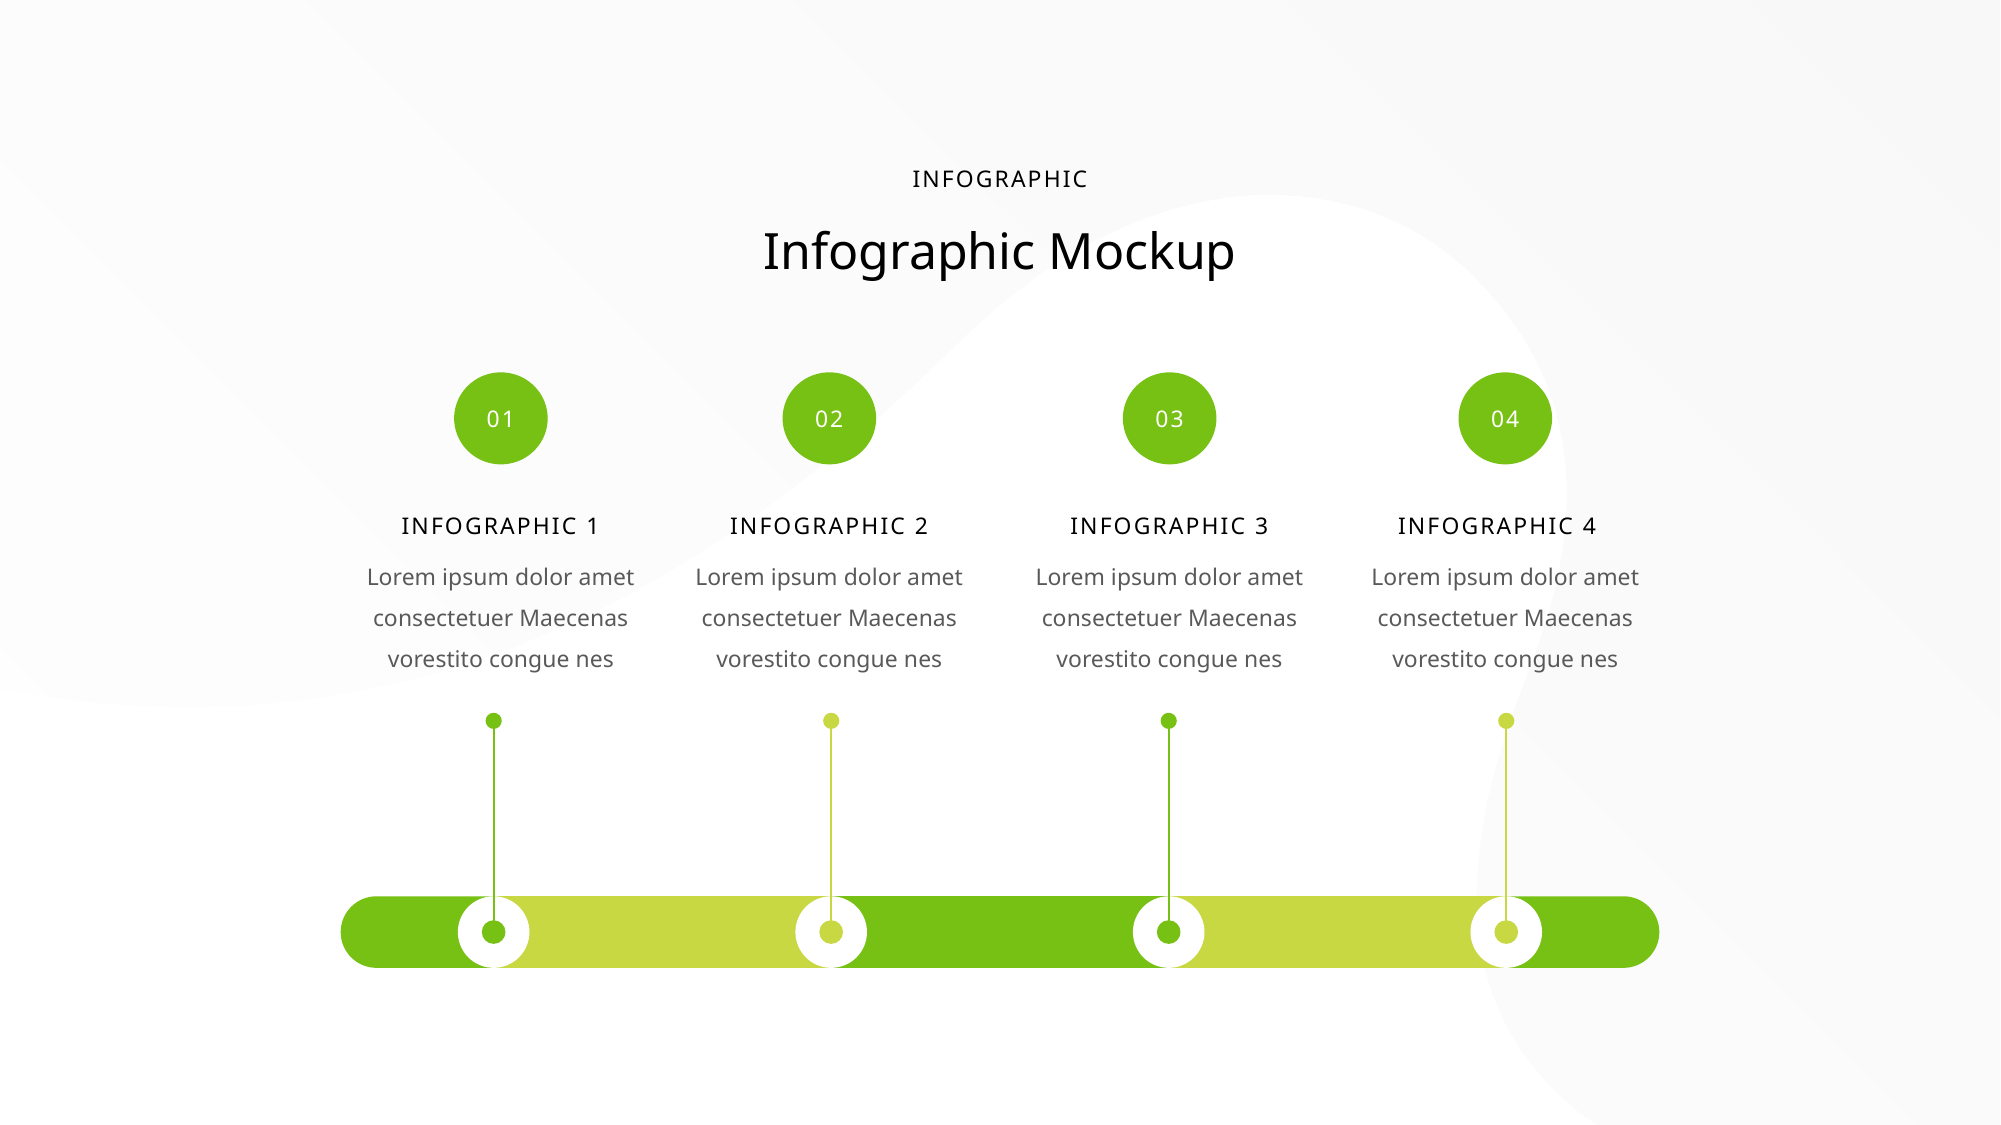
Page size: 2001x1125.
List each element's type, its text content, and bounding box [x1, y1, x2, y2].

text_box Lorem ipsum dolor amet consectetuer Maecenas vorestito congue nes [1018, 541, 1321, 680]
text_box 01 [453, 371, 549, 466]
text_box 04 [1457, 371, 1554, 466]
text_box INFOGRAPHIC 2 [694, 504, 965, 541]
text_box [340, 712, 1660, 968]
text_box INFOGRAPHIC 3 [1034, 504, 1305, 541]
text_box Infographic Mockup [574, 211, 1426, 287]
text_box Lorem ipsum dolor amet consectetuer Maecenas vorestito congue nes [1354, 541, 1657, 680]
text_box 02 [781, 371, 878, 466]
text_box Lorem ipsum dolor amet consectetuer Maecenas vorestito congue nes [678, 541, 981, 680]
text_box INFOGRAPHIC 1 [365, 504, 636, 541]
text_box INFOGRAPHIC [817, 157, 1183, 200]
text_box Lorem ipsum dolor amet consectetuer Maecenas vorestito congue nes [349, 541, 653, 680]
text_box 03 [1121, 371, 1218, 466]
text_box INFOGRAPHIC 4 [1354, 504, 1641, 541]
